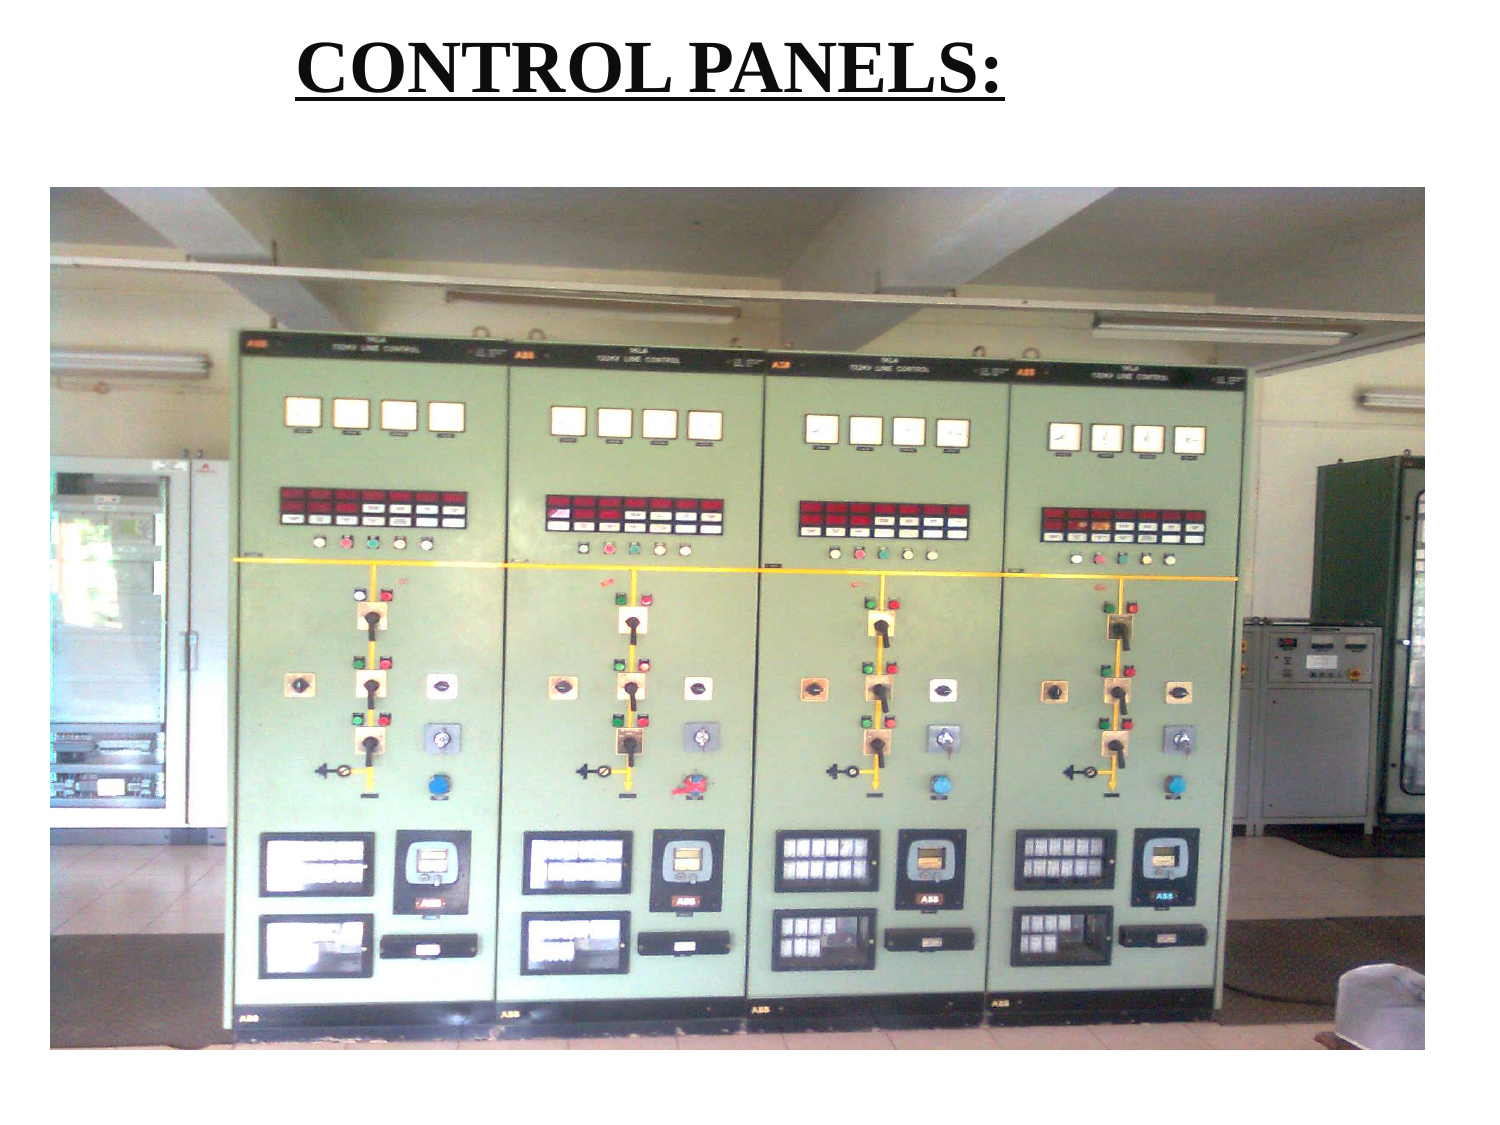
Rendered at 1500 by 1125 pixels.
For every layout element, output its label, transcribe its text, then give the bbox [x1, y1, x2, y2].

title CONTROL PANELS: [0, 0, 1300, 125]
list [49, 187, 1426, 1051]
